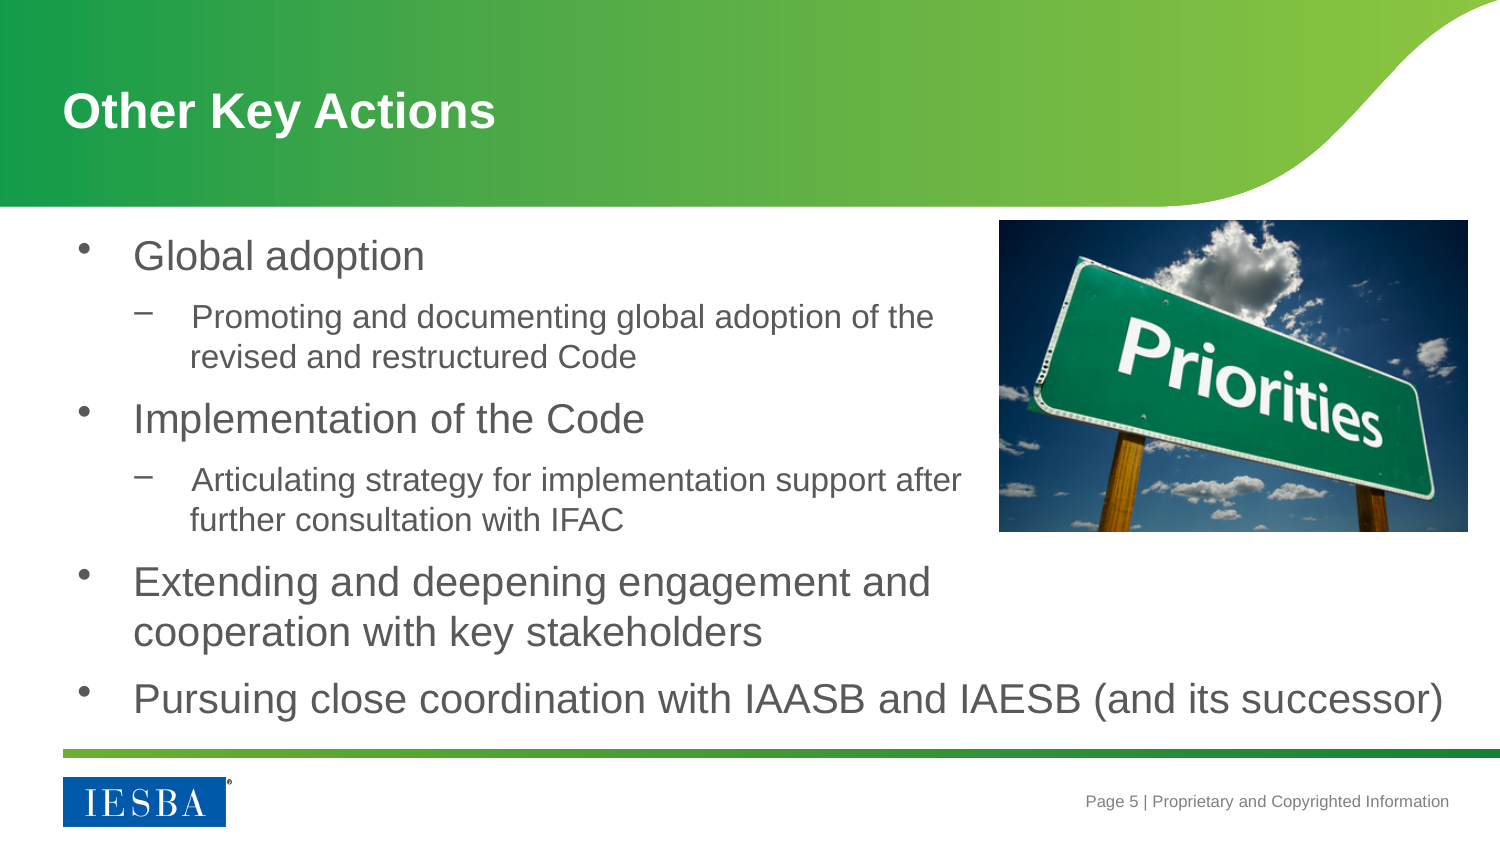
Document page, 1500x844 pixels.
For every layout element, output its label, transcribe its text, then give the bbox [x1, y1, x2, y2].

picture [63, 777, 232, 827]
list Global adoption Promoting and documenting global adoption of the revised and restructured Code Implementation of the Code Articulating strategy for implementation support after further consultation with IFAC Extending and deepening engagement and cooperation with key stakeholders Pursuing close coordination with IAASB and IAESB (and its successor) [62, 220, 1468, 747]
picture [999, 220, 1468, 532]
title Other Key Actions [62, 75, 1300, 142]
picture [0, 0, 1500, 207]
